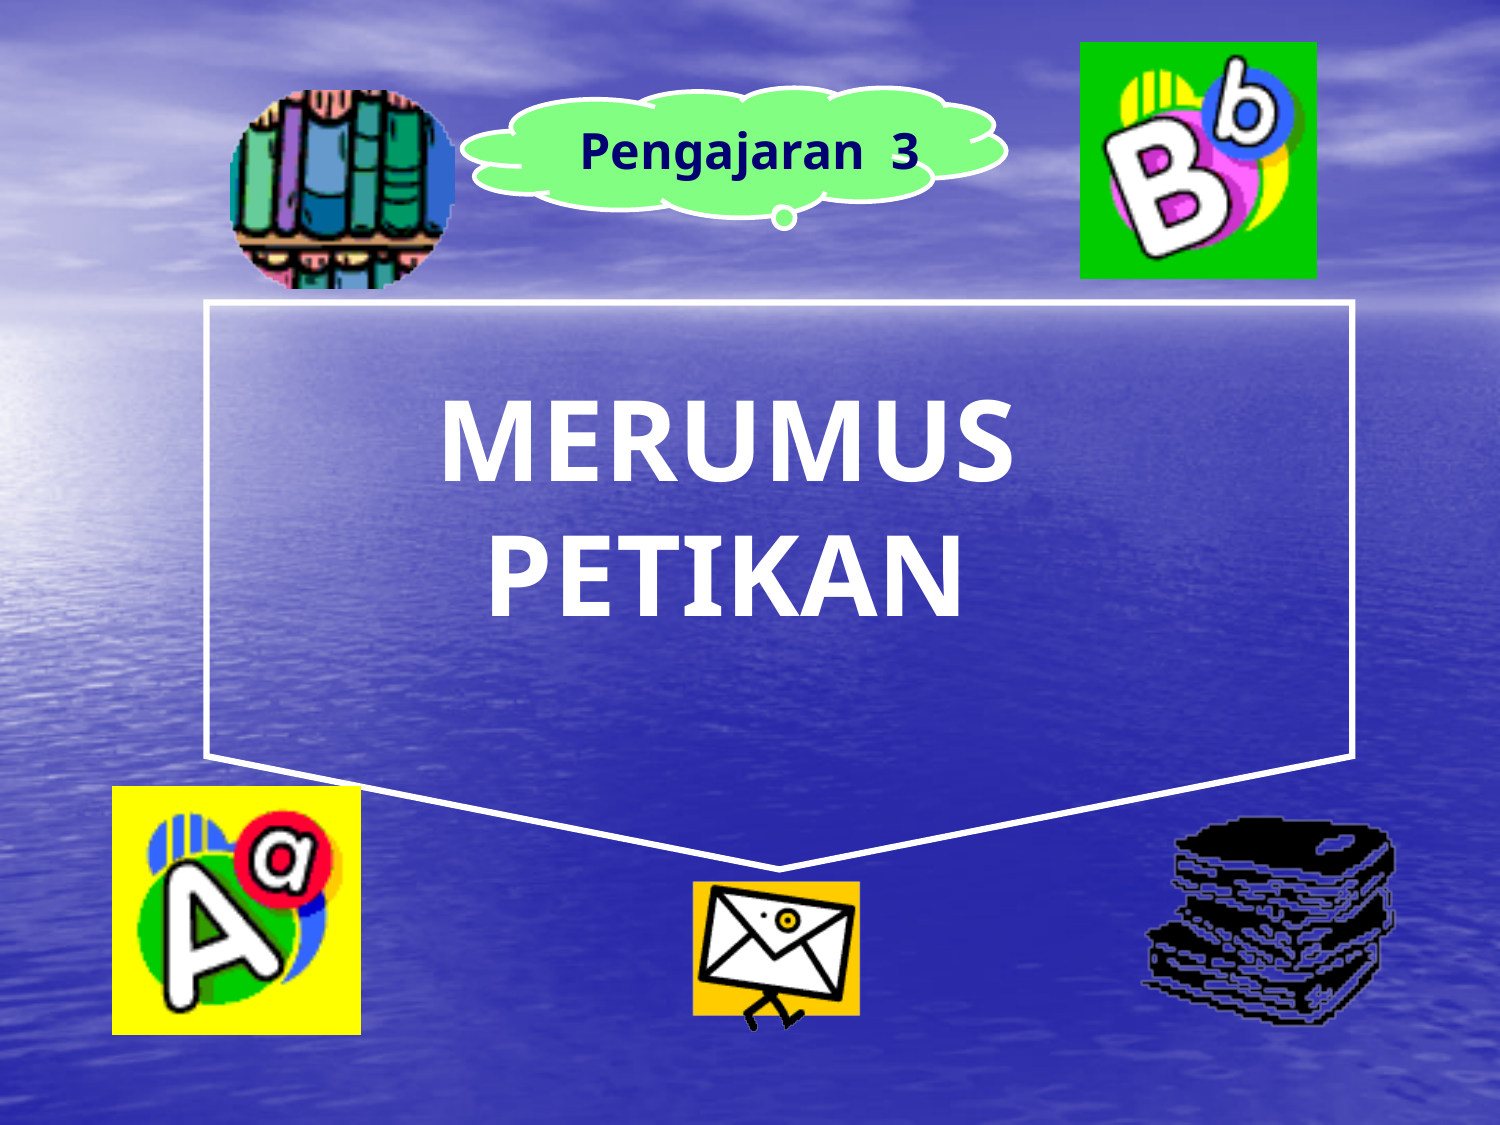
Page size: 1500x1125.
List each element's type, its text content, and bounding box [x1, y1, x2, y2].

picture [687, 874, 868, 1038]
text_box [206, 302, 1353, 870]
picture [229, 89, 455, 289]
text_box Pengajaran 3 [564, 112, 936, 188]
picture [1080, 42, 1318, 280]
picture [1127, 751, 1400, 1031]
picture [111, 786, 361, 1036]
text_box [462, 87, 1007, 229]
